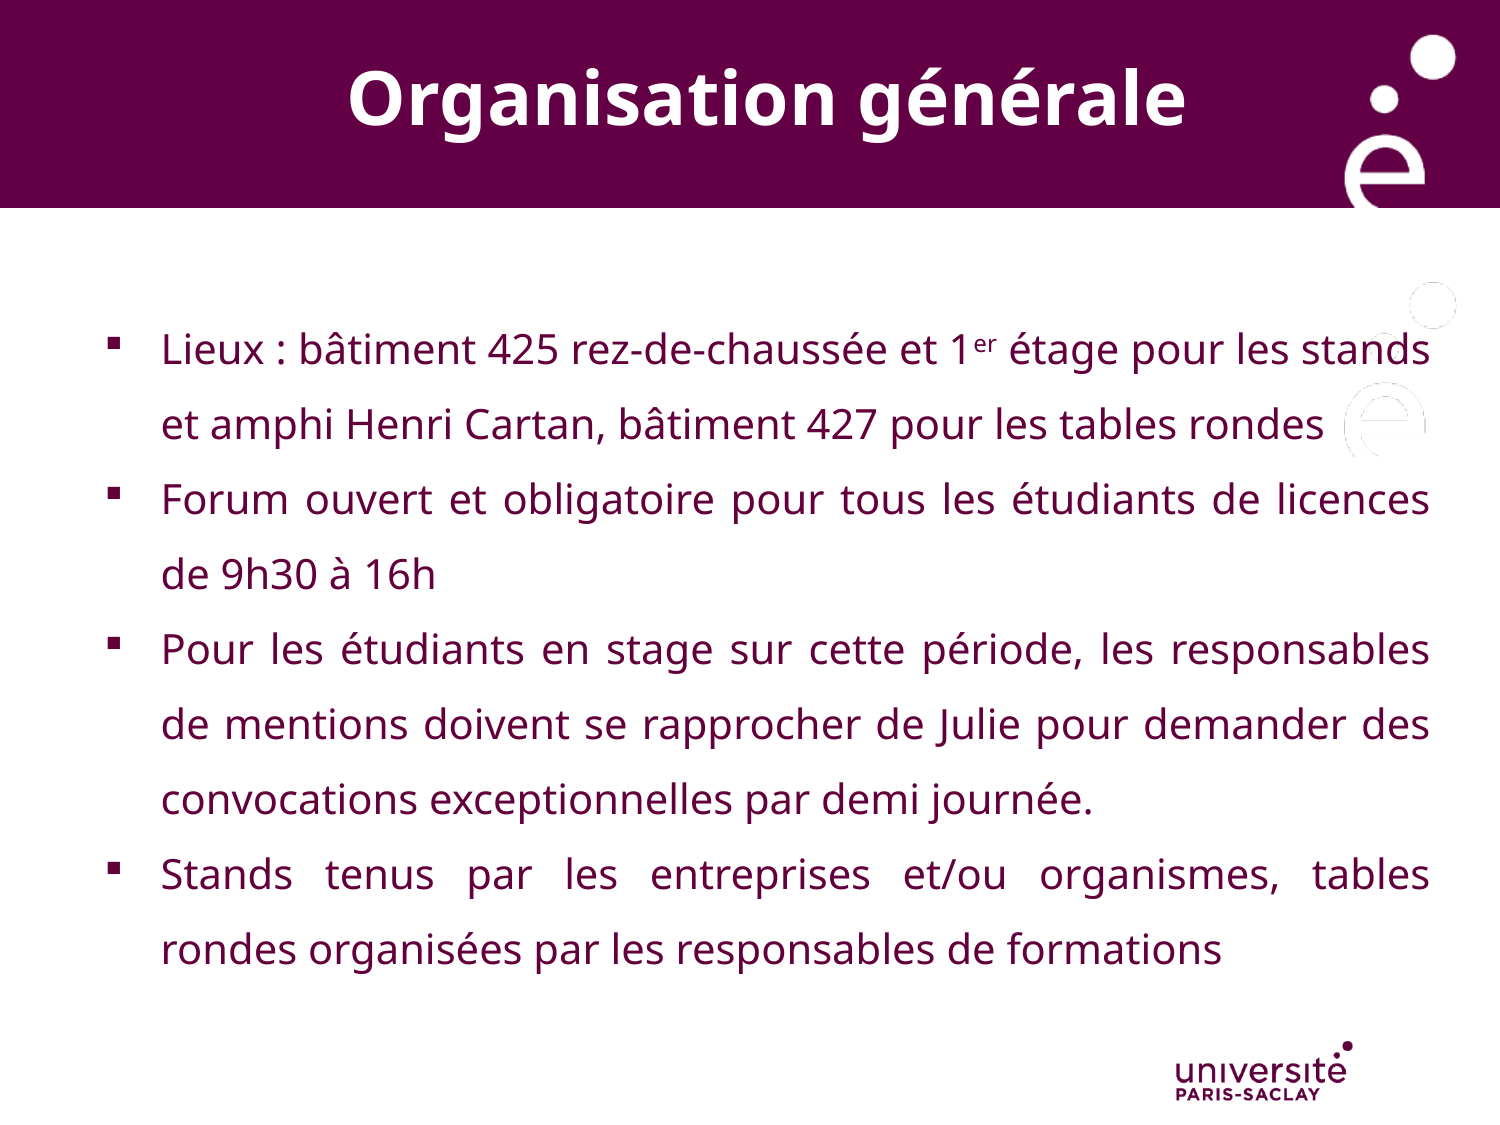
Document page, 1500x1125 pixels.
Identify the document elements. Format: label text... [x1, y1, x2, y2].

picture [1160, 1024, 1368, 1116]
text_box Organisation générale [289, 42, 1247, 148]
text_box Lieux : bâtiment 425 rez-de-chaussée et 1er étage pour les stands et amphi Henri Cartan, bâtiment 427 pour les tables rondes Forum ouvert et obligatoire pour tous les étudiants de licences de 9h30 à 16h Pour les étudiants en stage sur cette période, les responsables de mentions doivent se rapprocher de Julie pour demander des convocations exceptionnelles par demi journée. Stands tenus par les entreprises et/ou organismes, tables rondes organisées par les responsables de formations [89, 290, 1446, 981]
picture [1324, 278, 1476, 457]
picture [1324, 30, 1476, 208]
